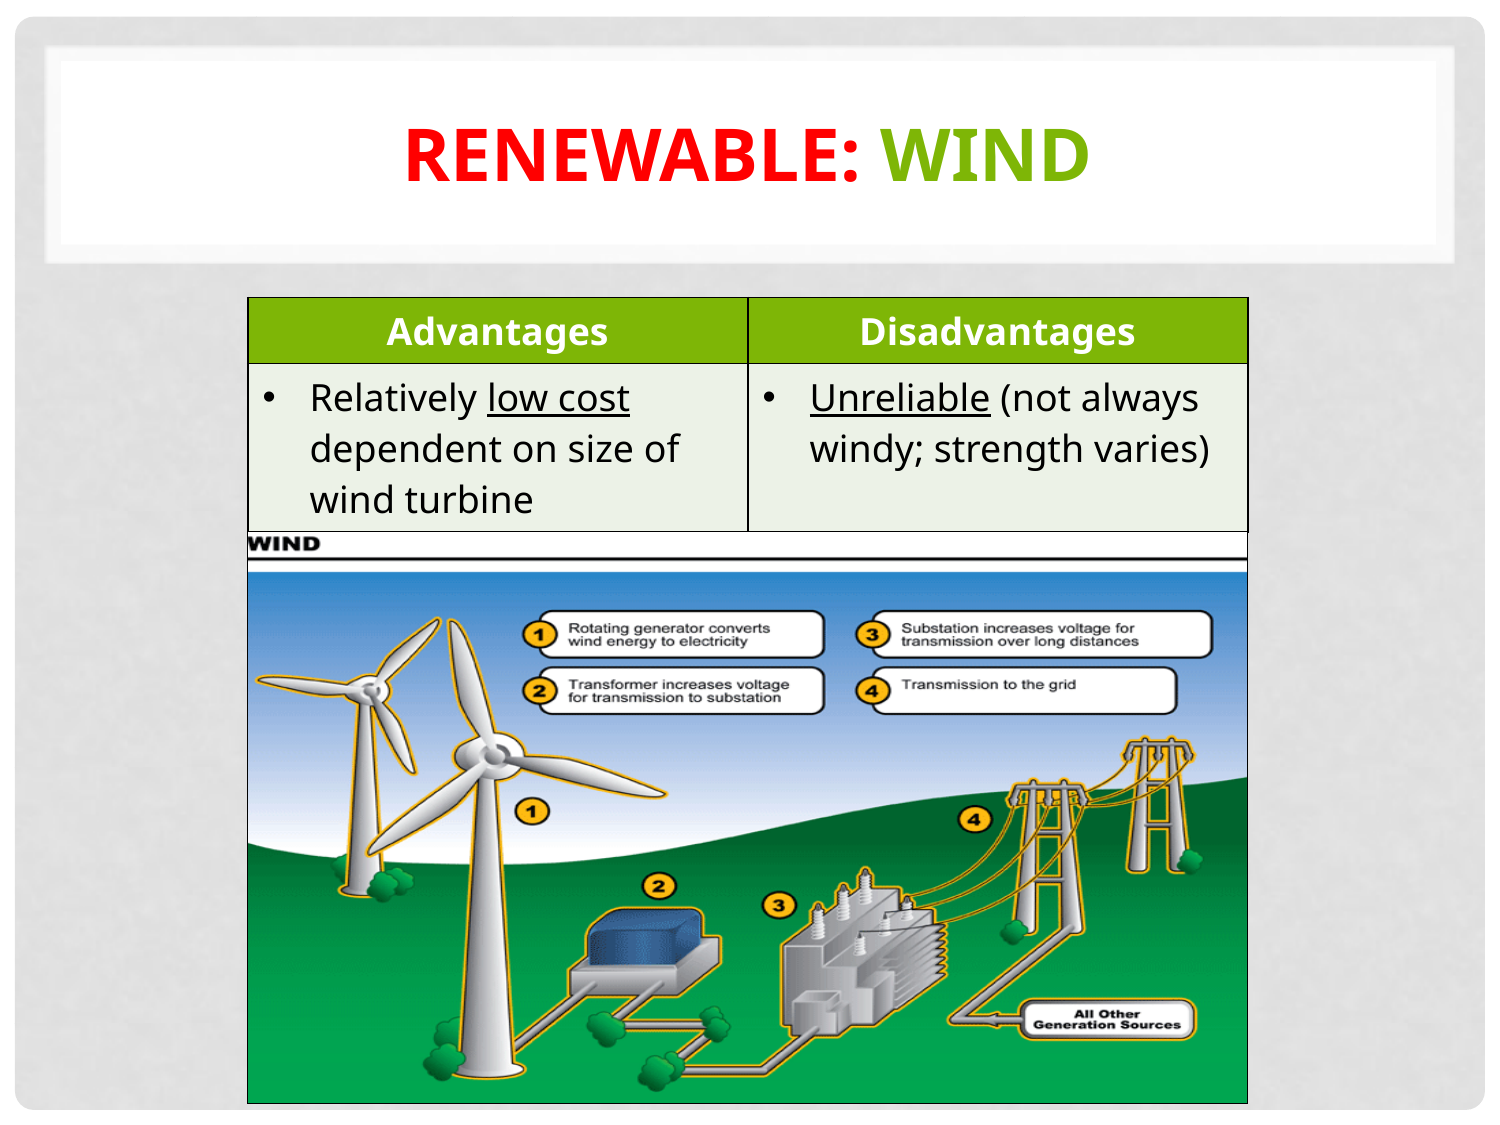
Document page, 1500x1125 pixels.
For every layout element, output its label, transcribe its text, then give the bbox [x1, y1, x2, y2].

title Renewable: Wind [69, 66, 1425, 238]
table_cell Unreliable (not always windy; strength varies) [749, 364, 1247, 530]
table_header Disadvantages [749, 298, 1247, 363]
table_cell Relatively low cost dependent on size of wind turbine [249, 364, 747, 530]
picture [247, 530, 1248, 1104]
table_header Advantages [249, 298, 747, 363]
